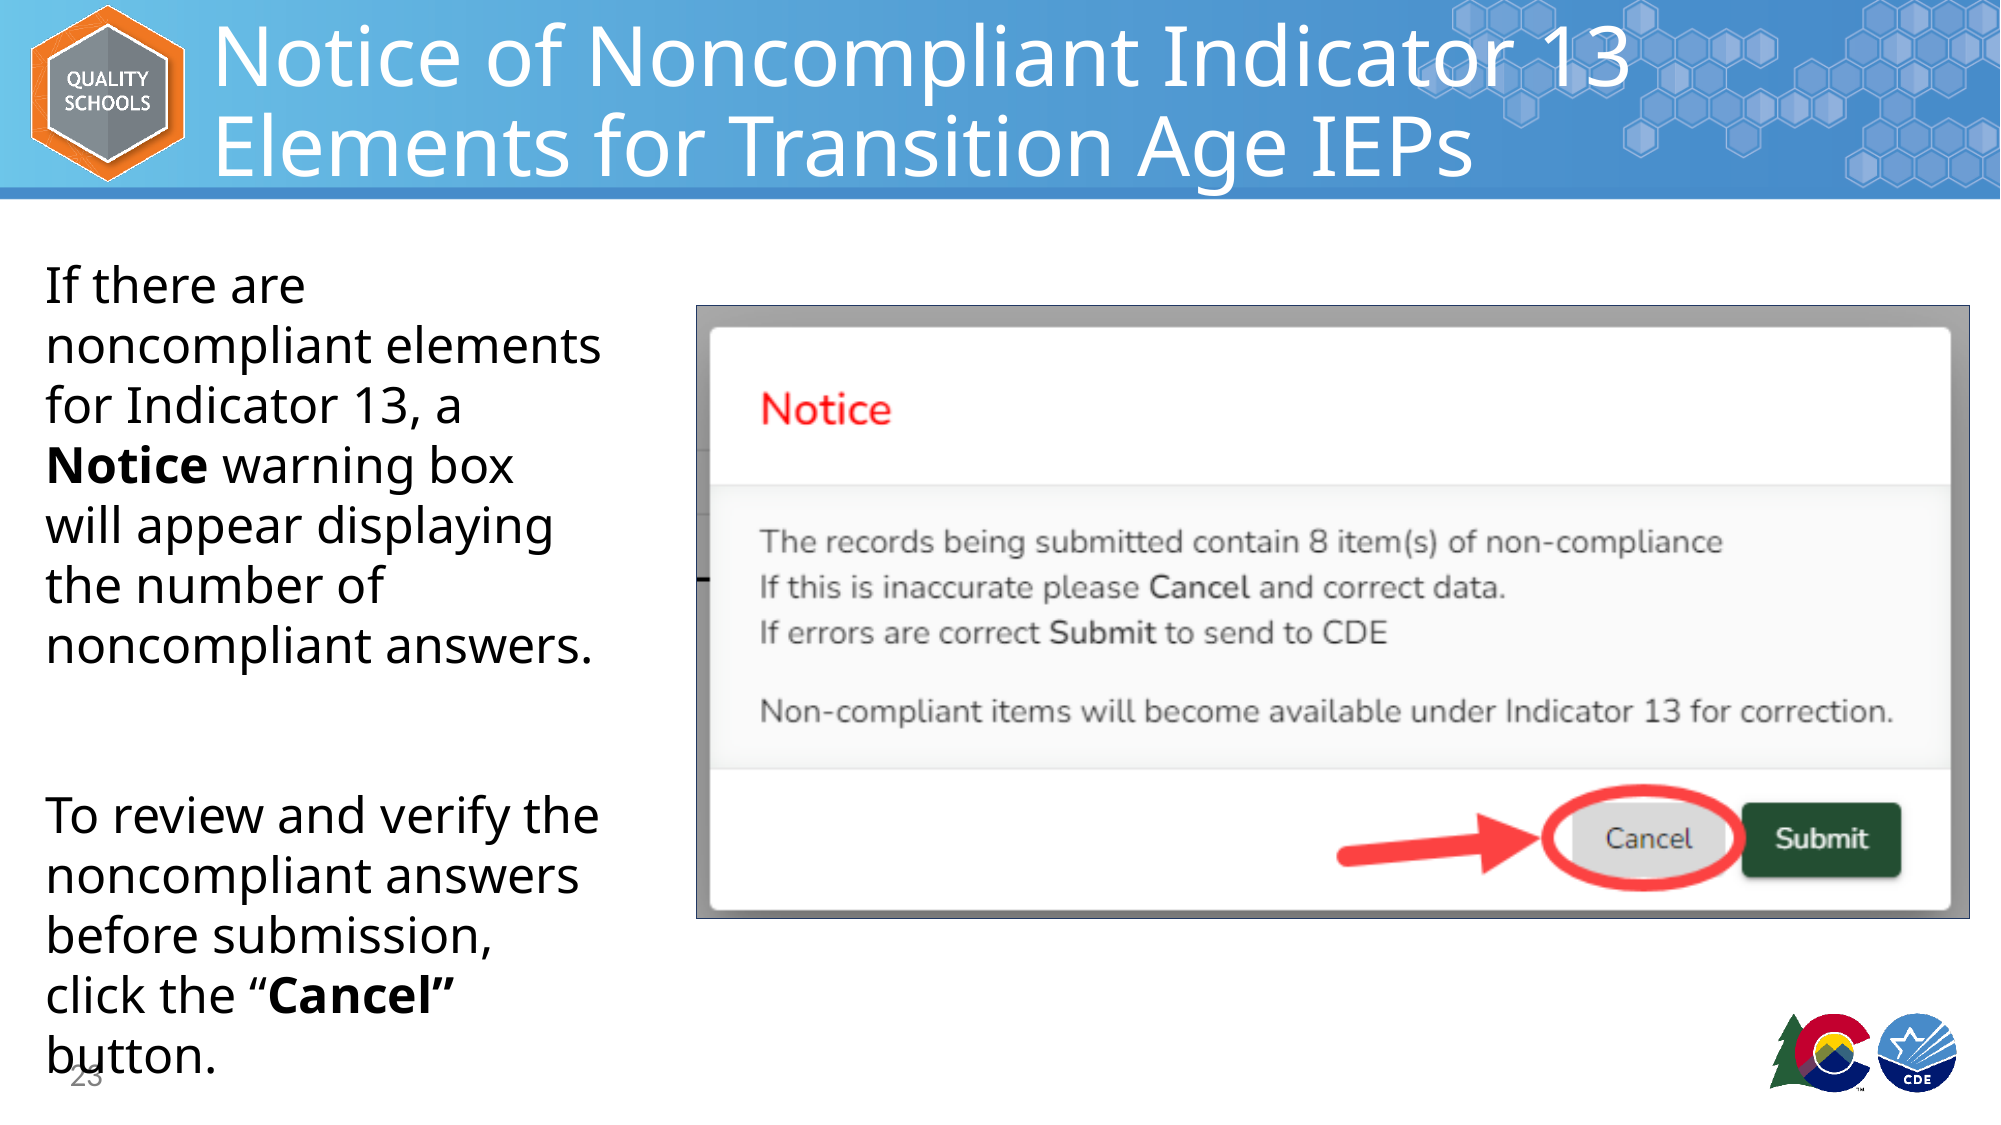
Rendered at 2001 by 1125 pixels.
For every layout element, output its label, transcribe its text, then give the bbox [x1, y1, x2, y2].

text_box If there are noncompliant elements for Indicator 13, a Notice warning box will appear displaying the number of noncompliant answers. To review and verify the noncompliant answers before submission, click the “Cancel” button. [30, 245, 622, 1091]
title Notice of Noncompliant Indicator 13 Elements for Transition Age IEPs [211, 14, 1879, 138]
slide_number 23 [54, 1042, 505, 1103]
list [696, 305, 1970, 919]
picture [0, 0, 2000, 200]
picture [1768, 1012, 1957, 1093]
